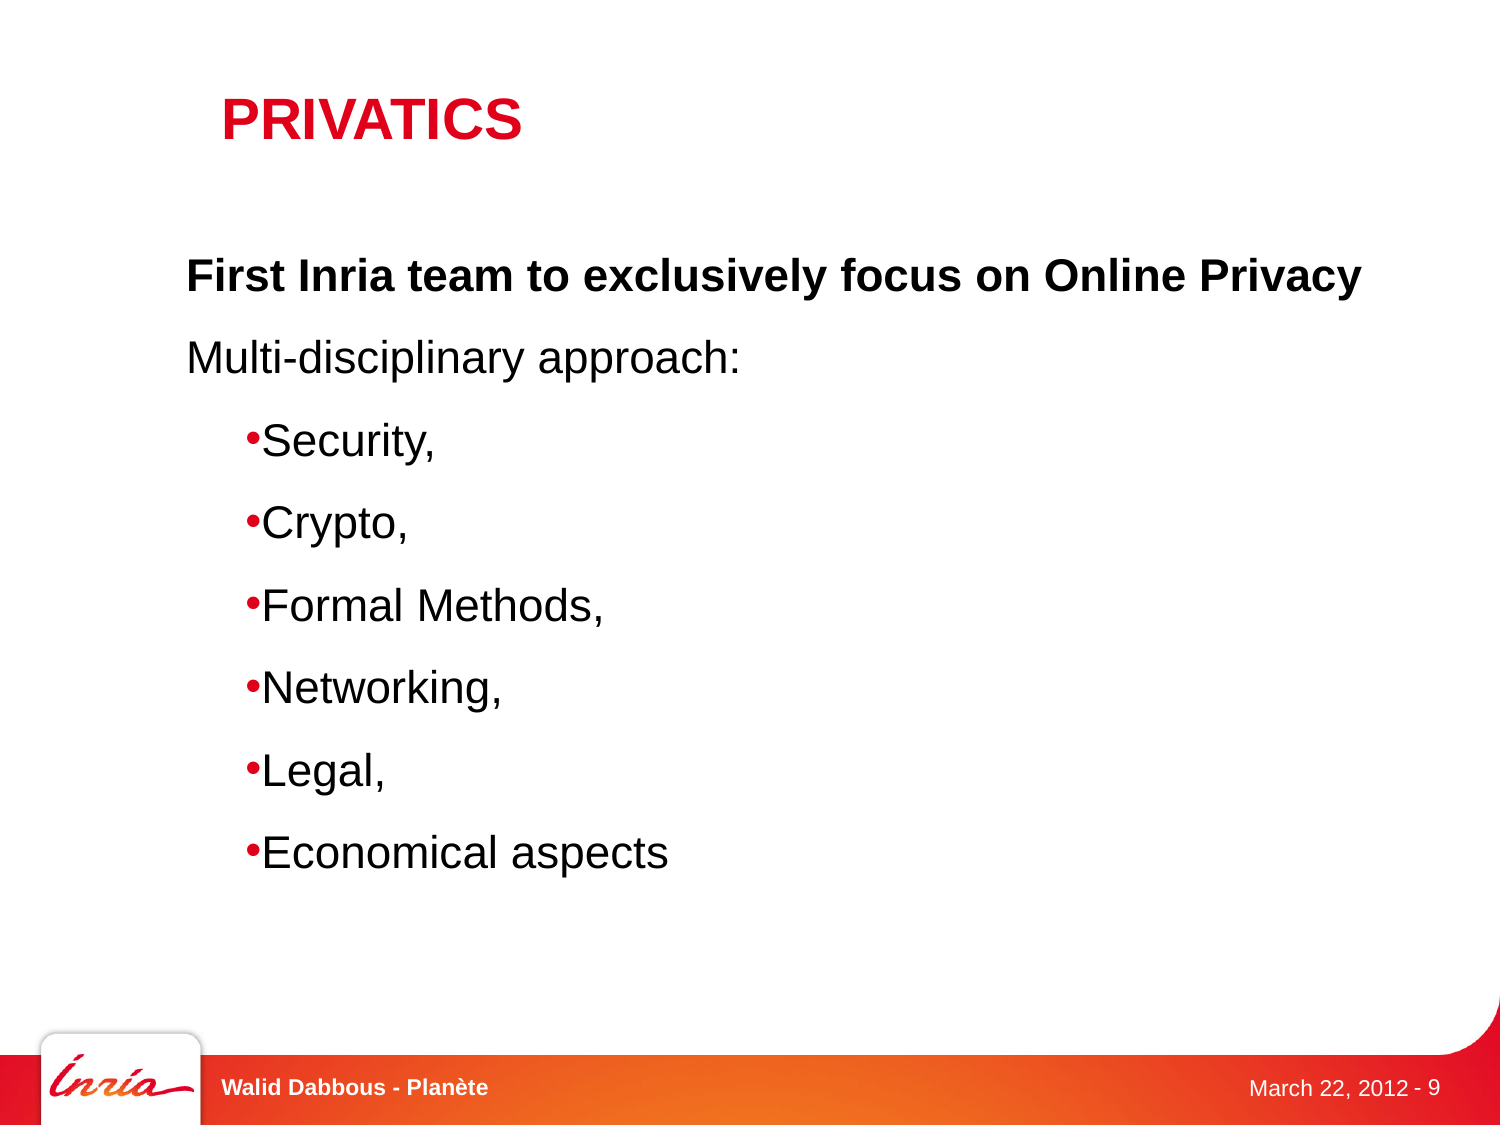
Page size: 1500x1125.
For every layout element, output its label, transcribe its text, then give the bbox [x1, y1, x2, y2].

list First Inria team to exclusively focus on Online Privacy Multi-disciplinary approach: Security, Crypto, Formal Methods, Networking, Legal, Economical aspects [171, 210, 1452, 901]
footer Walid Dabbous - Planète [221, 1064, 1078, 1110]
picture [0, 947, 1500, 1125]
slide_number - 9 [1413, 1064, 1500, 1110]
title PRIVATICS [221, 57, 1459, 246]
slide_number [1079, 1064, 1410, 1110]
